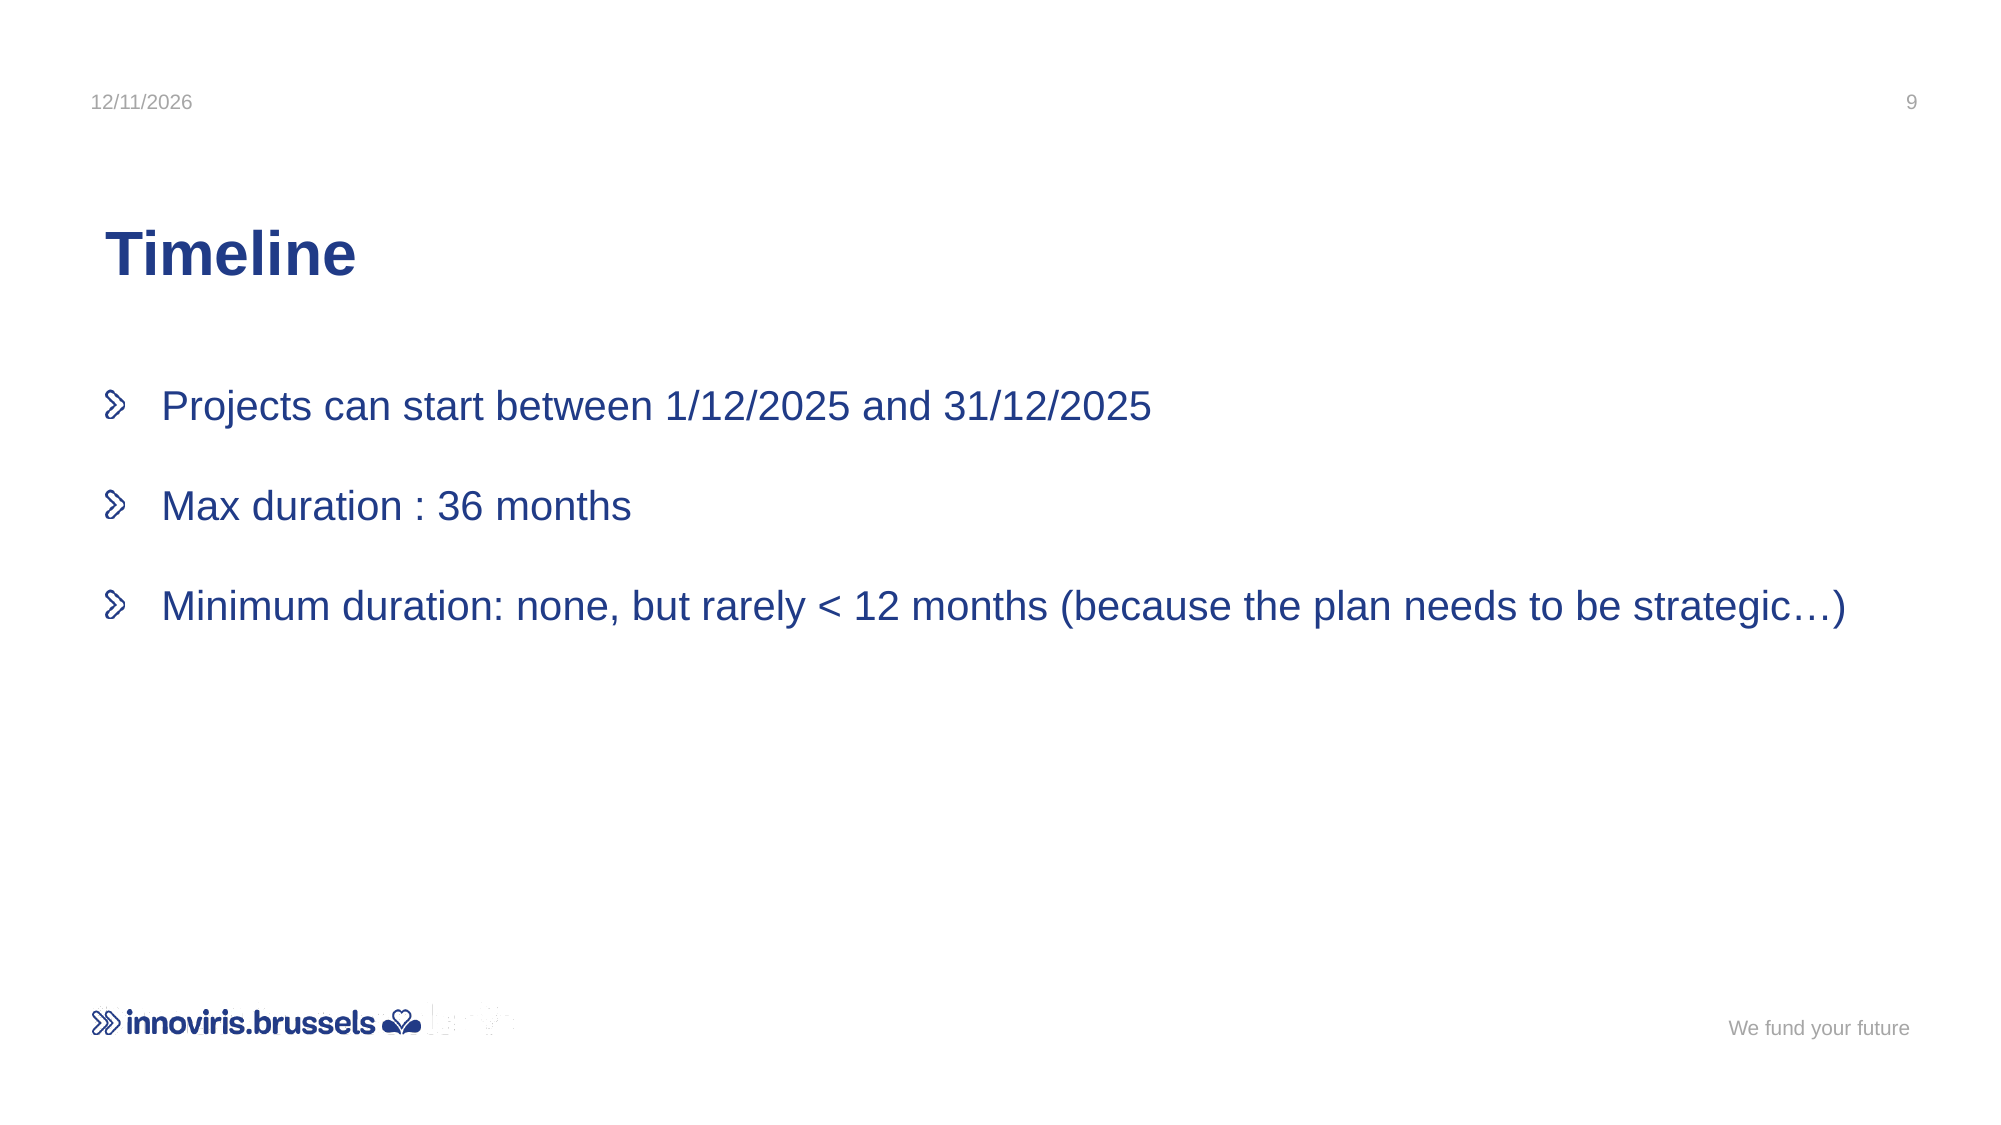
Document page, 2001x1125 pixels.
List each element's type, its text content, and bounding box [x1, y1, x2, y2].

picture [105, 589, 125, 619]
picture [105, 389, 125, 419]
picture [105, 489, 125, 519]
list Projects can start between 1/12/2025 and 31/12/2025 Max duration : 36 months Minimum duration: none, but rarely < 12 months (because the plan needs to be strategic…) [90, 371, 1910, 690]
picture [90, 1002, 514, 1035]
list Timeline [90, 205, 1910, 297]
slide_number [75, 70, 526, 131]
slide_number 9 [1482, 70, 1933, 131]
footer We fund your future [1250, 996, 1926, 1057]
